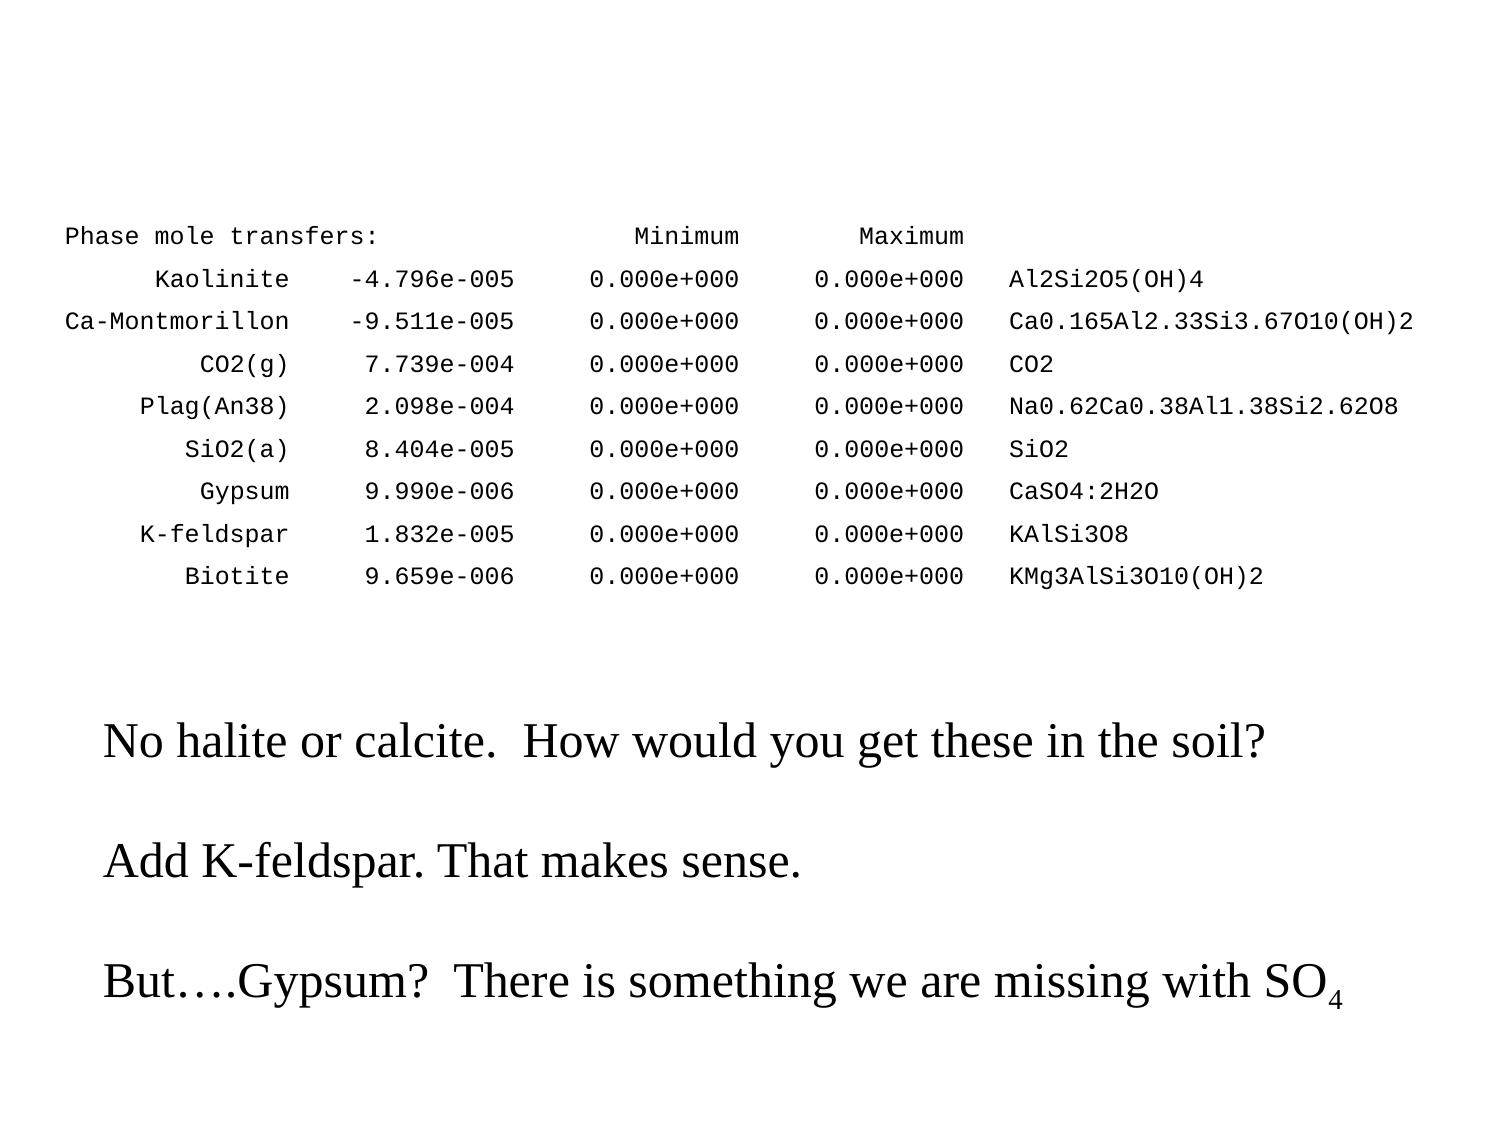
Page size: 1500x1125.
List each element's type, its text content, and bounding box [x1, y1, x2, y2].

text_box Phase mole transfers: Minimum Maximum Kaolinite -4.796e-005 0.000e+000 0.000e+000 Al2Si2O5(OH)4 Ca-Montmorillon -9.511e-005 0.000e+000 0.000e+000 Ca0.165Al2.33Si3.67O10(OH)2 CO2(g) 7.739e-004 0.000e+000 0.000e+000 CO2 Plag(An38) 2.098e-004 0.000e+000 0.000e+000 Na0.62Ca0.38Al1.38Si2.62O8 SiO2(a) 8.404e-005 0.000e+000 0.000e+000 SiO2 Gypsum 9.990e-006 0.000e+000 0.000e+000 CaSO4:2H2O K-feldspar 1.832e-005 0.000e+000 0.000e+000 KAlSi3O8 Biotite 9.659e-006 0.000e+000 0.000e+000 KMg3AlSi3O10(OH)2 [49, 212, 1463, 597]
text_box No halite or calcite. How would you get these in the soil? Add K-feldspar. That makes sense. But….Gypsum? There is something we are missing with SO4 [88, 699, 1358, 1023]
